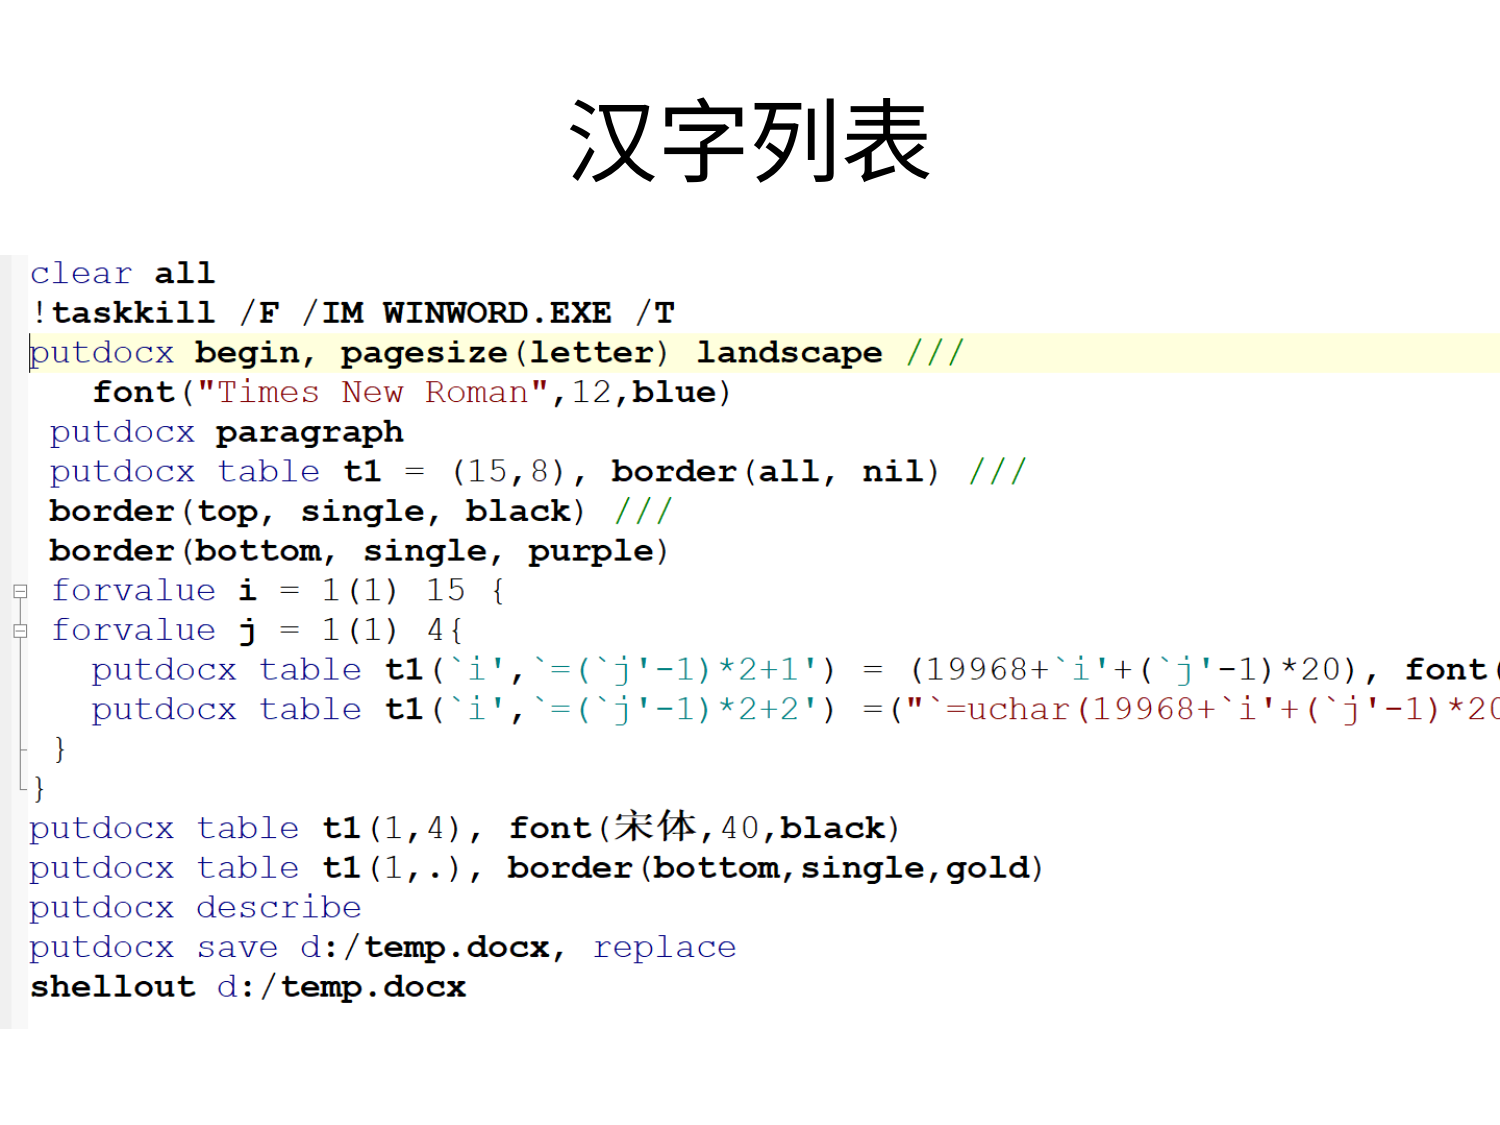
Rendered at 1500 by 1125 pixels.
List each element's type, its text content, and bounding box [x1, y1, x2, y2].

picture [0, 255, 1500, 1029]
title 汉字列表 [75, 45, 1425, 233]
